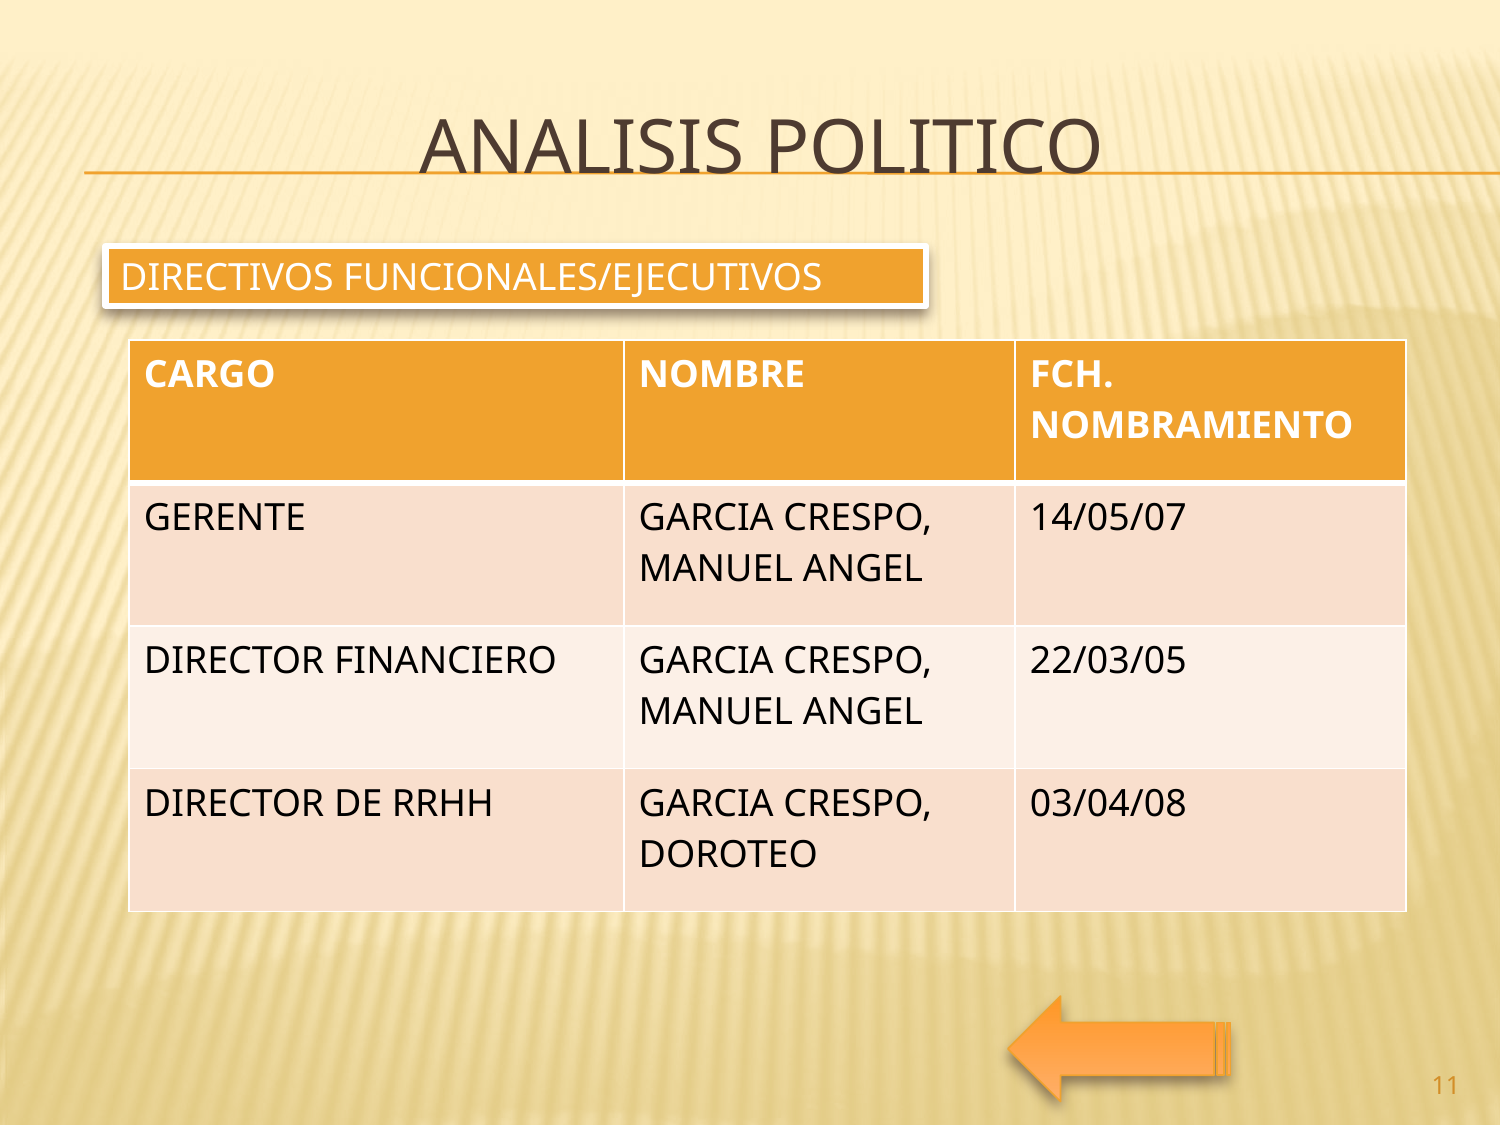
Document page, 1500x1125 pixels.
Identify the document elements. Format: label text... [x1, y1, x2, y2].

table_header FCH. NOMBRAMIENTO [1016, 341, 1405, 480]
table_cell GERENTE [130, 486, 623, 625]
text_box [1007, 995, 1215, 1103]
table_header NOMBRE [625, 341, 1014, 480]
text_box [1226, 1022, 1231, 1076]
slide_number 11 [1350, 1062, 1475, 1103]
table_header CARGO [130, 341, 623, 480]
table_cell 22/03/05 [1016, 627, 1405, 768]
table_cell DIRECTOR DE RRHH [130, 769, 623, 911]
table_cell DIRECTOR FINANCIERO [130, 627, 623, 768]
table_cell GARCIA CRESPO, MANUEL ANGEL [625, 627, 1014, 768]
text_box DIRECTIVOS FUNCIONALES/EJECUTIVOS [102, 243, 929, 309]
title ANALISIS POLITICO [49, 75, 1475, 213]
table_cell 03/04/08 [1016, 769, 1405, 911]
table_cell 14/05/07 [1016, 486, 1405, 625]
table_cell GARCIA CRESPO, DOROTEO [625, 769, 1014, 911]
text_box [1216, 1022, 1225, 1076]
table_cell GARCIA CRESPO, MANUEL ANGEL [625, 486, 1014, 625]
